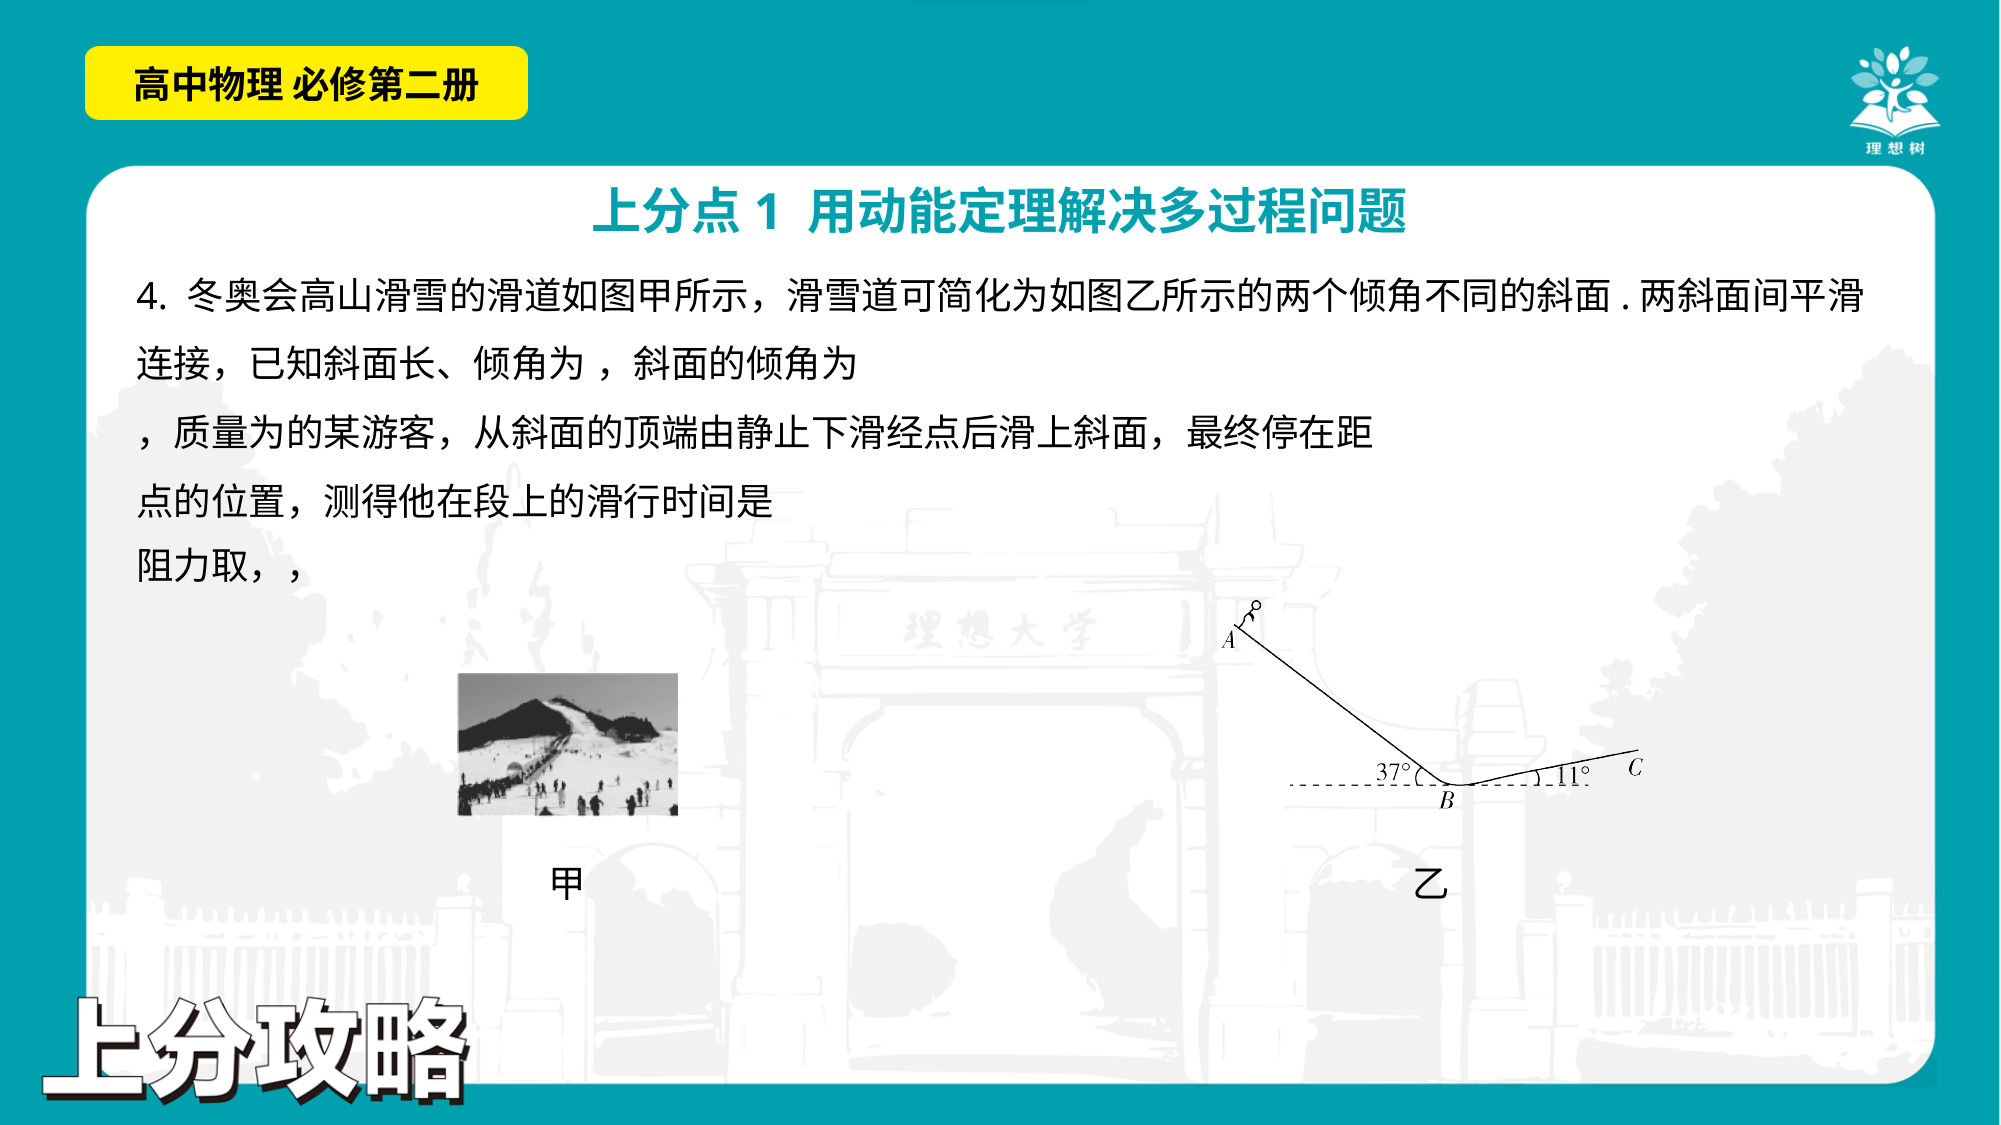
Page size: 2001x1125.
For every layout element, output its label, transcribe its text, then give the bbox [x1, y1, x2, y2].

text_box 乙 [1408, 837, 1455, 964]
picture [0, 0, 2000, 1125]
text_box 甲 [544, 837, 591, 964]
